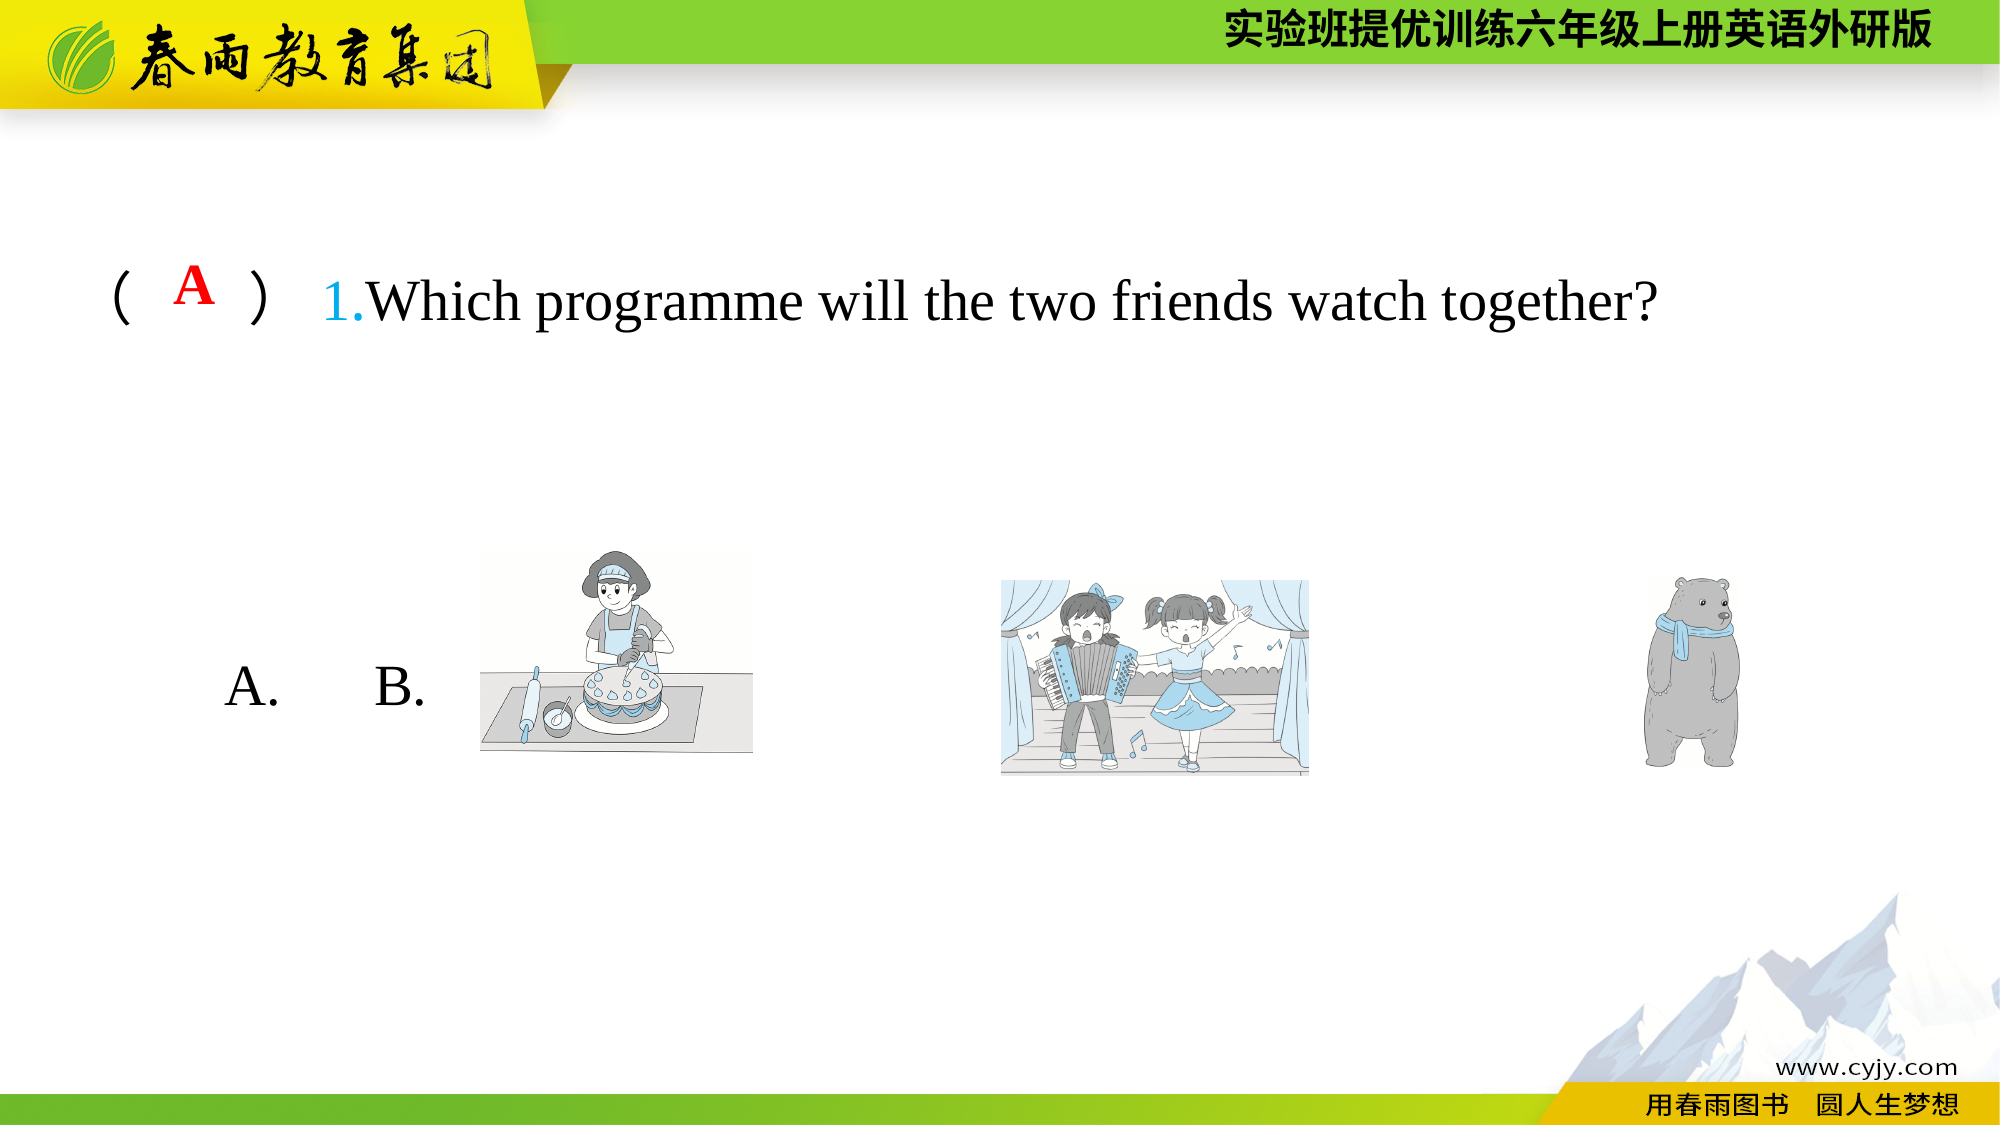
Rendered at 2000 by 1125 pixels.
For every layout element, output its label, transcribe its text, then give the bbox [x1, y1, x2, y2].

text_box A [158, 238, 231, 324]
list （ ）1.Which programme will the two friends watch together? A. B. C. [59, 219, 1944, 730]
picture [0, 0, 2000, 1125]
